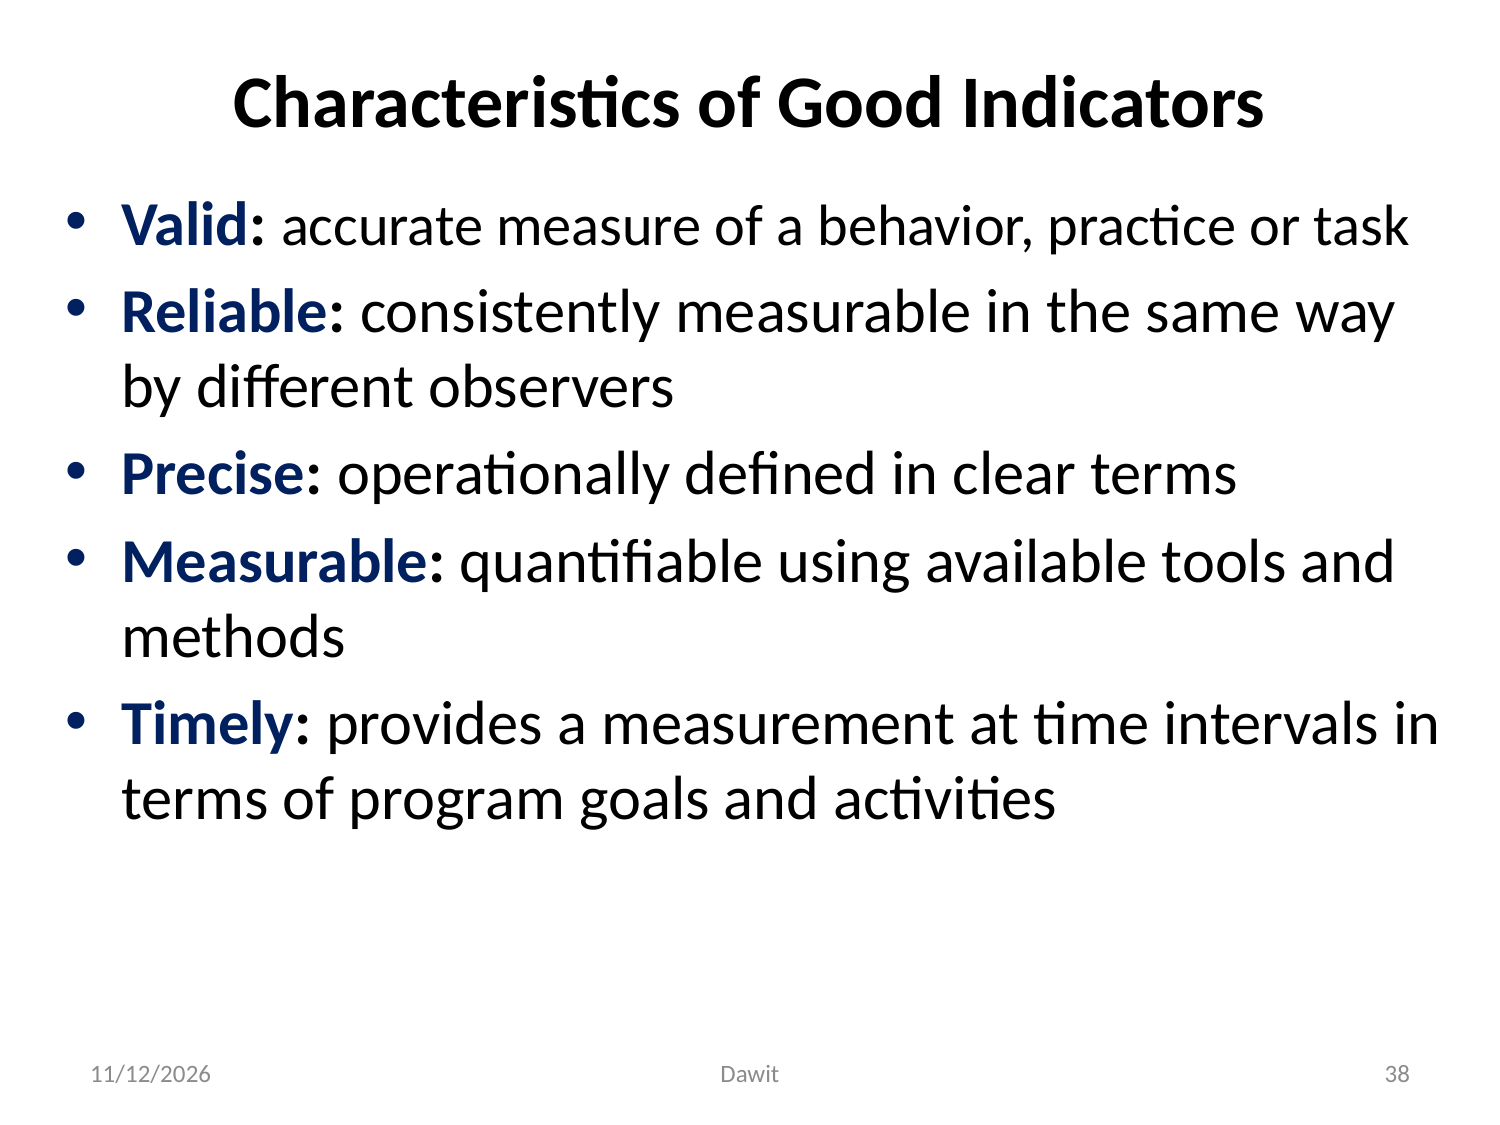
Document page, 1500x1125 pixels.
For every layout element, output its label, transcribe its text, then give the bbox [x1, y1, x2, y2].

title Characteristics of Good Indicators [75, 45, 1425, 150]
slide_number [75, 1042, 425, 1103]
list Valid: accurate measure of a behavior, practice or task Reliable: consistently measurable in the same way by different observers Precise: operationally defined in clear terms Measurable: quantifiable using available tools and methods Timely: provides a measurement at time intervals in terms of program goals and activities [50, 174, 1463, 1075]
slide_number 38 [1074, 1042, 1425, 1103]
footer Dawit [512, 1042, 988, 1103]
